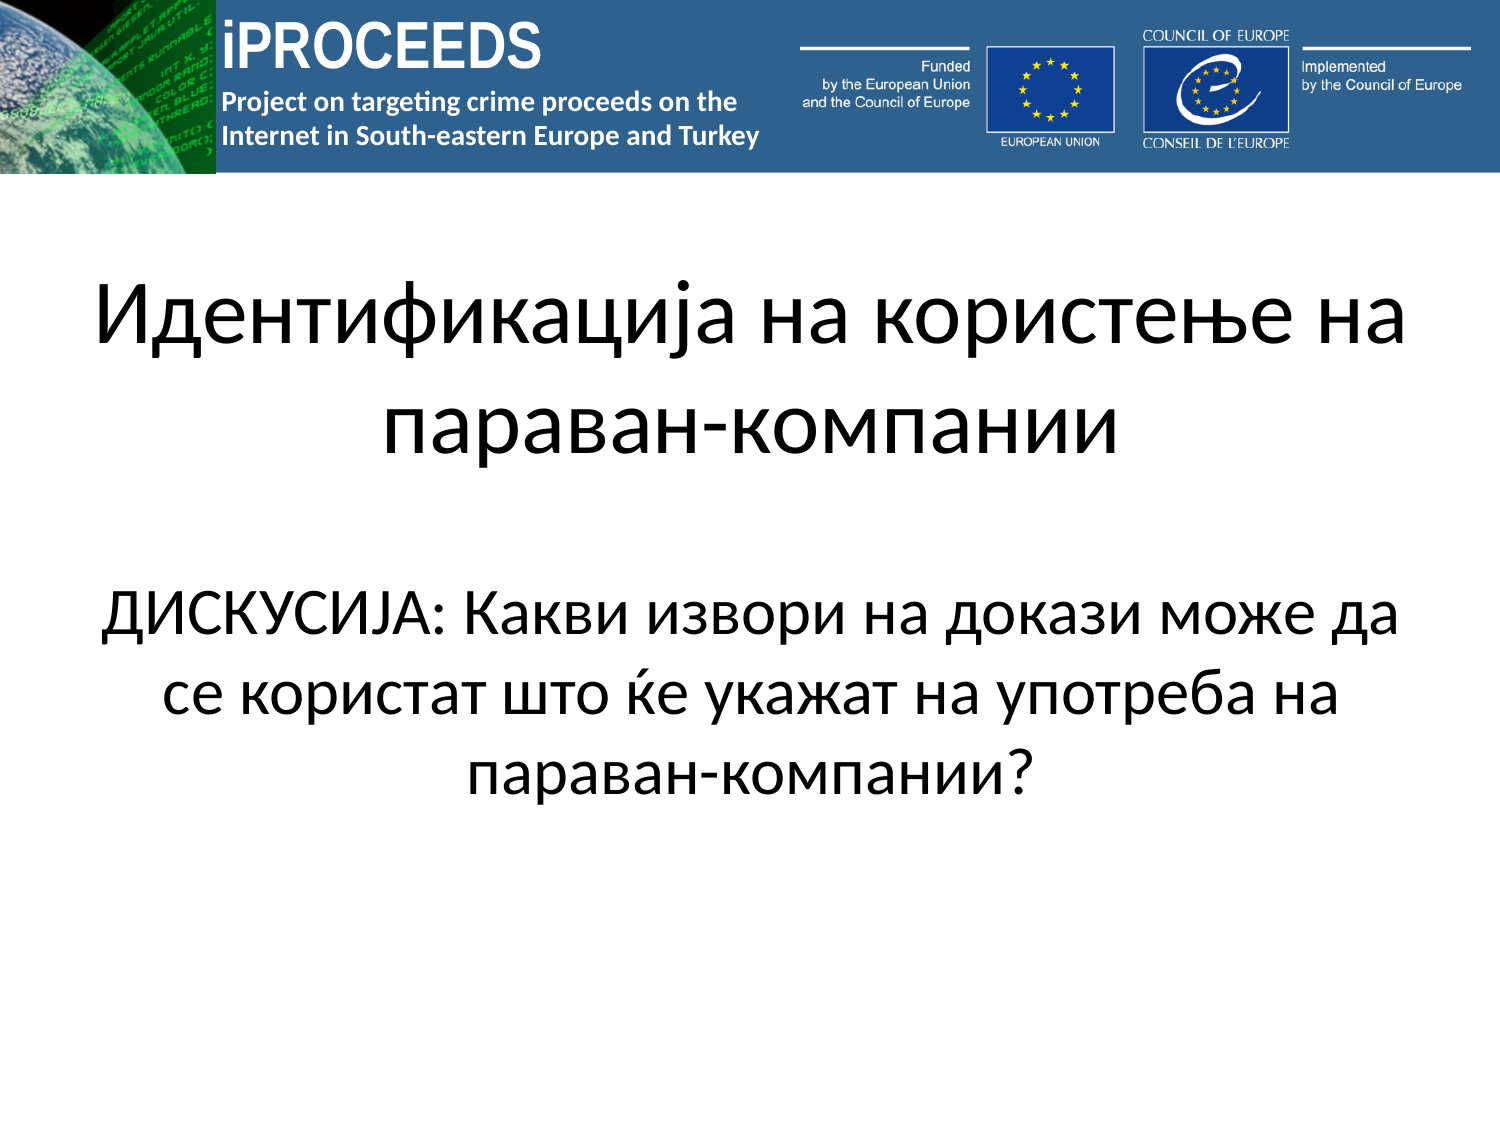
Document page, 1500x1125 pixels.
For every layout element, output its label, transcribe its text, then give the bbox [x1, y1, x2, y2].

title Идентификација на користење на параван-компании [76, 278, 1427, 373]
picture [800, 30, 1471, 148]
picture [0, 0, 216, 174]
list ДИСКУСИЈА: Какви извори на докази може да се користат што ќе укажат на употреба на параван-компании? [76, 373, 1427, 1017]
